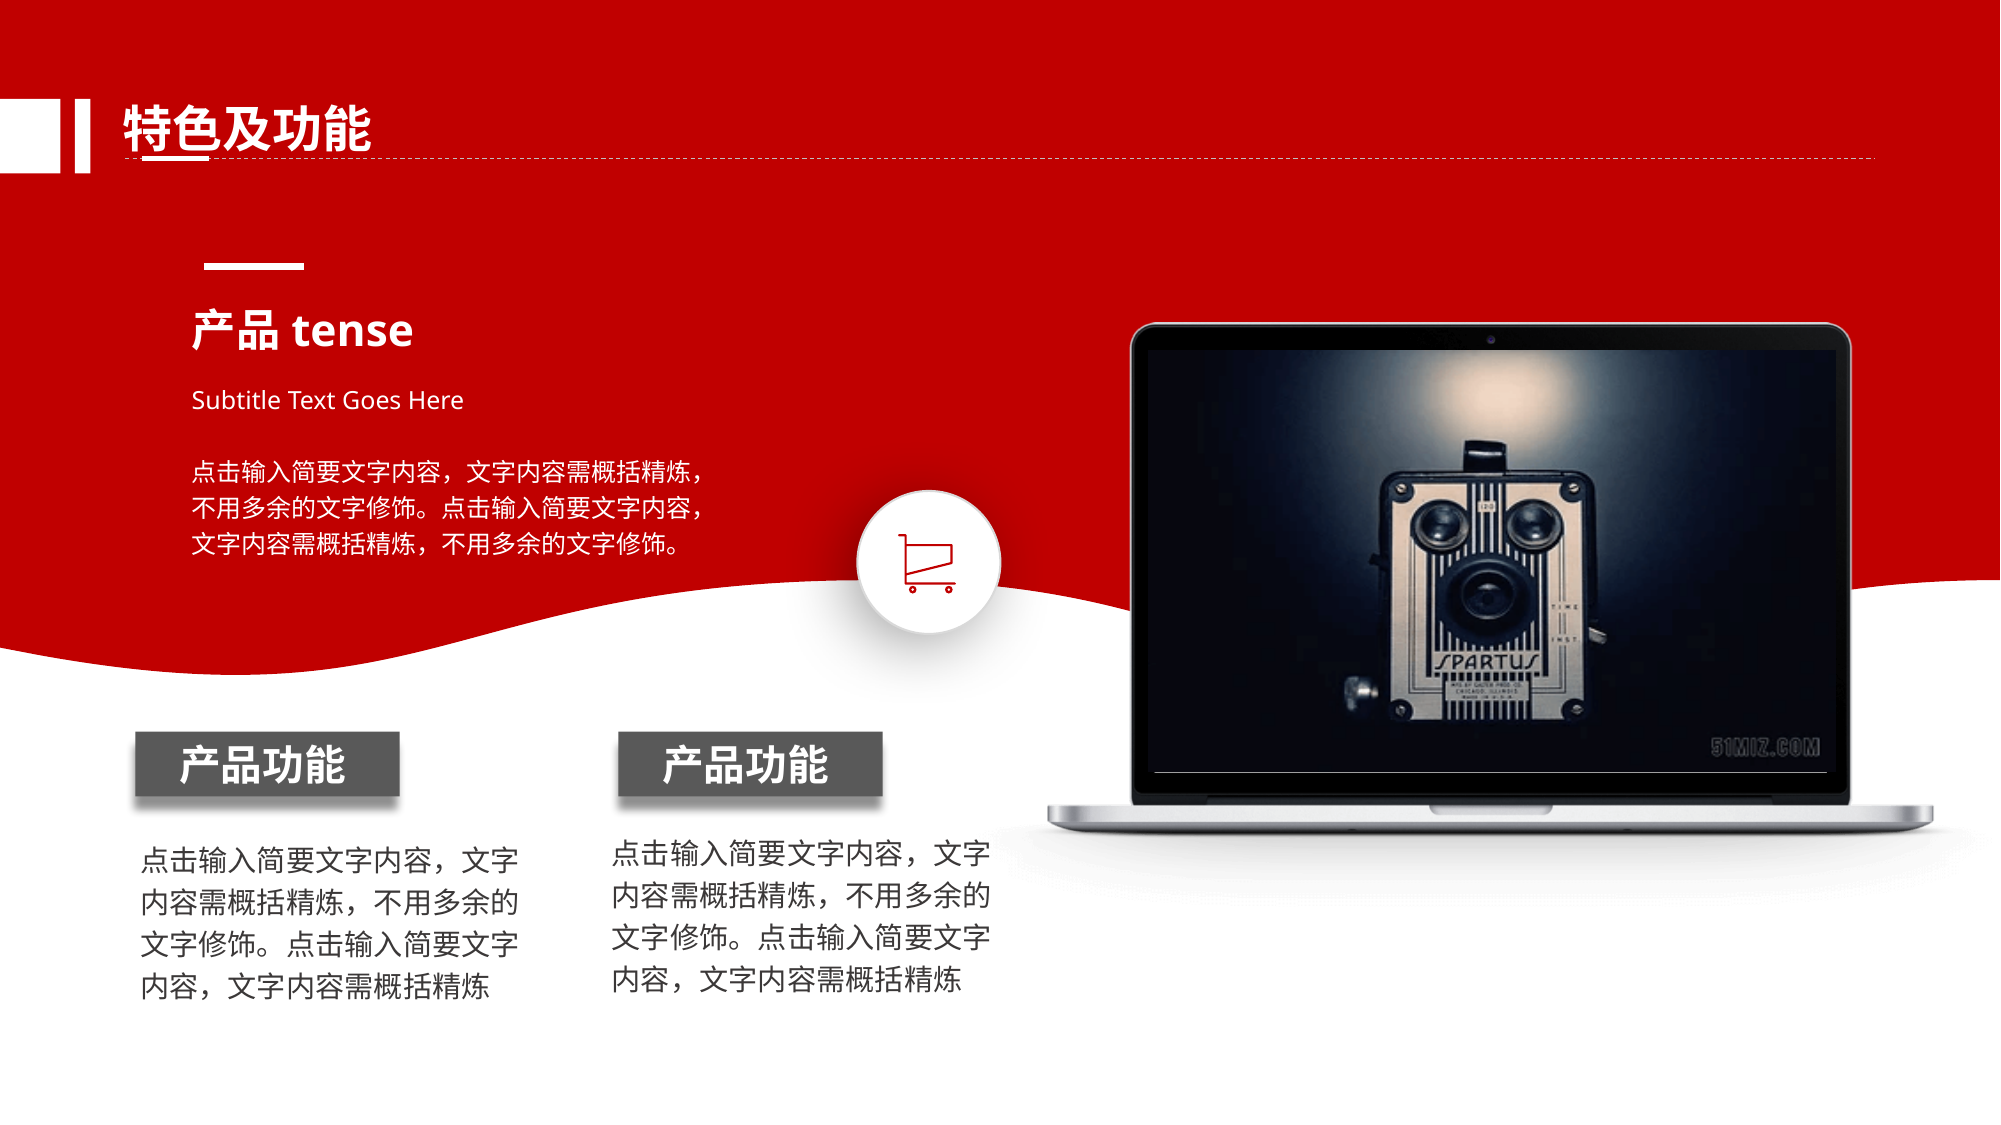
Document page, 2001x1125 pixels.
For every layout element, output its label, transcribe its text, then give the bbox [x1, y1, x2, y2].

text_box 产品tense [176, 294, 797, 363]
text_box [857, 490, 948, 634]
text_box 产品功能 [618, 731, 883, 797]
text_box 产品功能 [135, 731, 400, 797]
text_box 点击输入简要文字内容，文字内容需概括精炼，不用多余的文字修饰。点击输入简要文字内容，文字内容需概括精炼 [596, 821, 1019, 1004]
text_box 点击输入简要文字内容，文字内容需概括精炼，不用多余的文字修饰。点击输入简要文字内容，文字内容需概括精炼，不用多余的文字修饰。 [176, 442, 729, 602]
text_box 点击输入简要文字内容，文字内容需概括精炼，不用多余的文字修饰。点击输入简要文字内容，文字内容需概括精炼 [125, 827, 547, 1011]
text_box [0, 0, 2000, 676]
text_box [0, 72, 1875, 174]
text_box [948, 322, 2000, 924]
text_box Subtitle Text Goes Here [176, 376, 607, 422]
